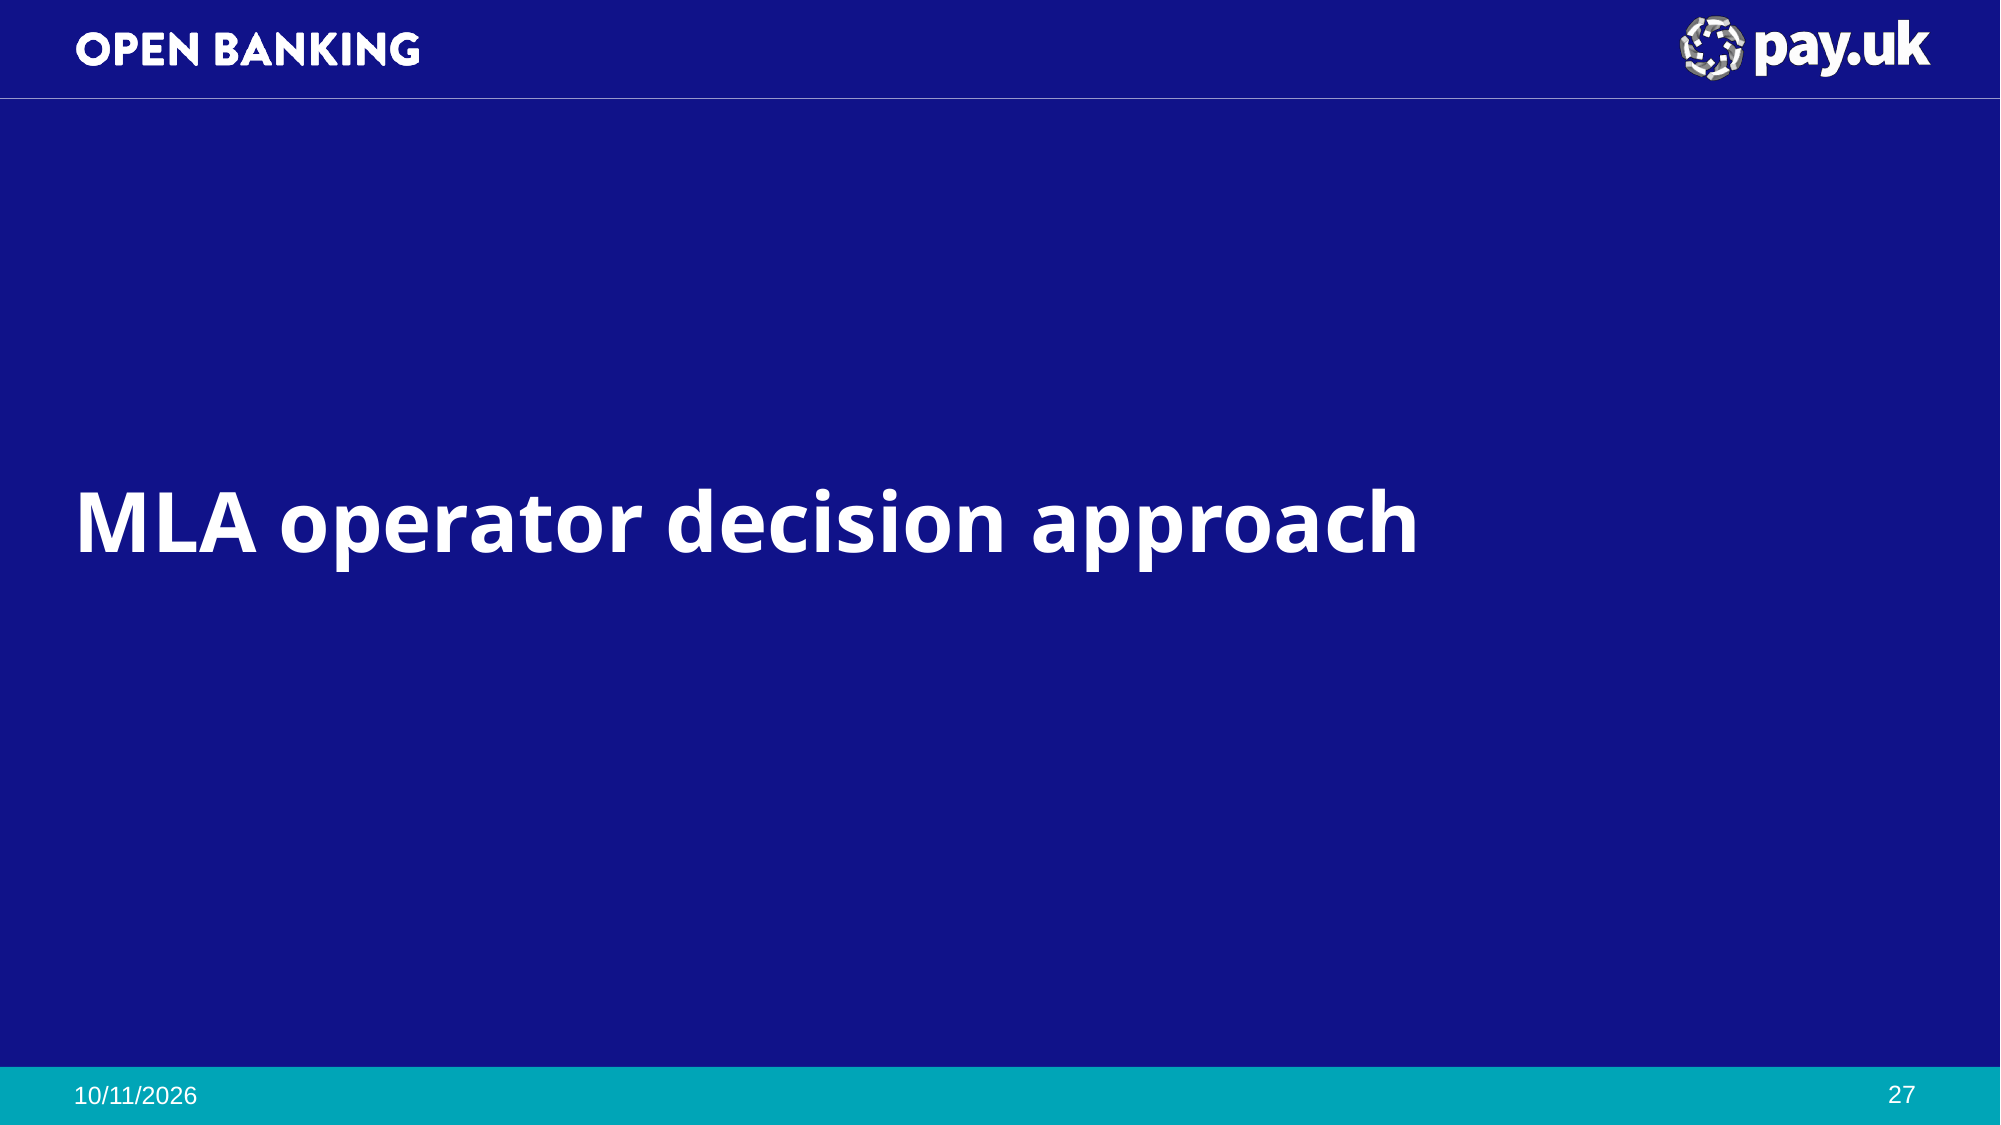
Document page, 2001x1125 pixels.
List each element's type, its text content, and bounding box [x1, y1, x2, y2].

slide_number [59, 1065, 509, 1125]
footer [662, 1064, 1338, 1124]
picture [1670, 1, 1939, 87]
slide_number 27 [1412, 1064, 1932, 1124]
picture [43, 0, 452, 99]
title MLA operator decision approach [59, 105, 1750, 576]
